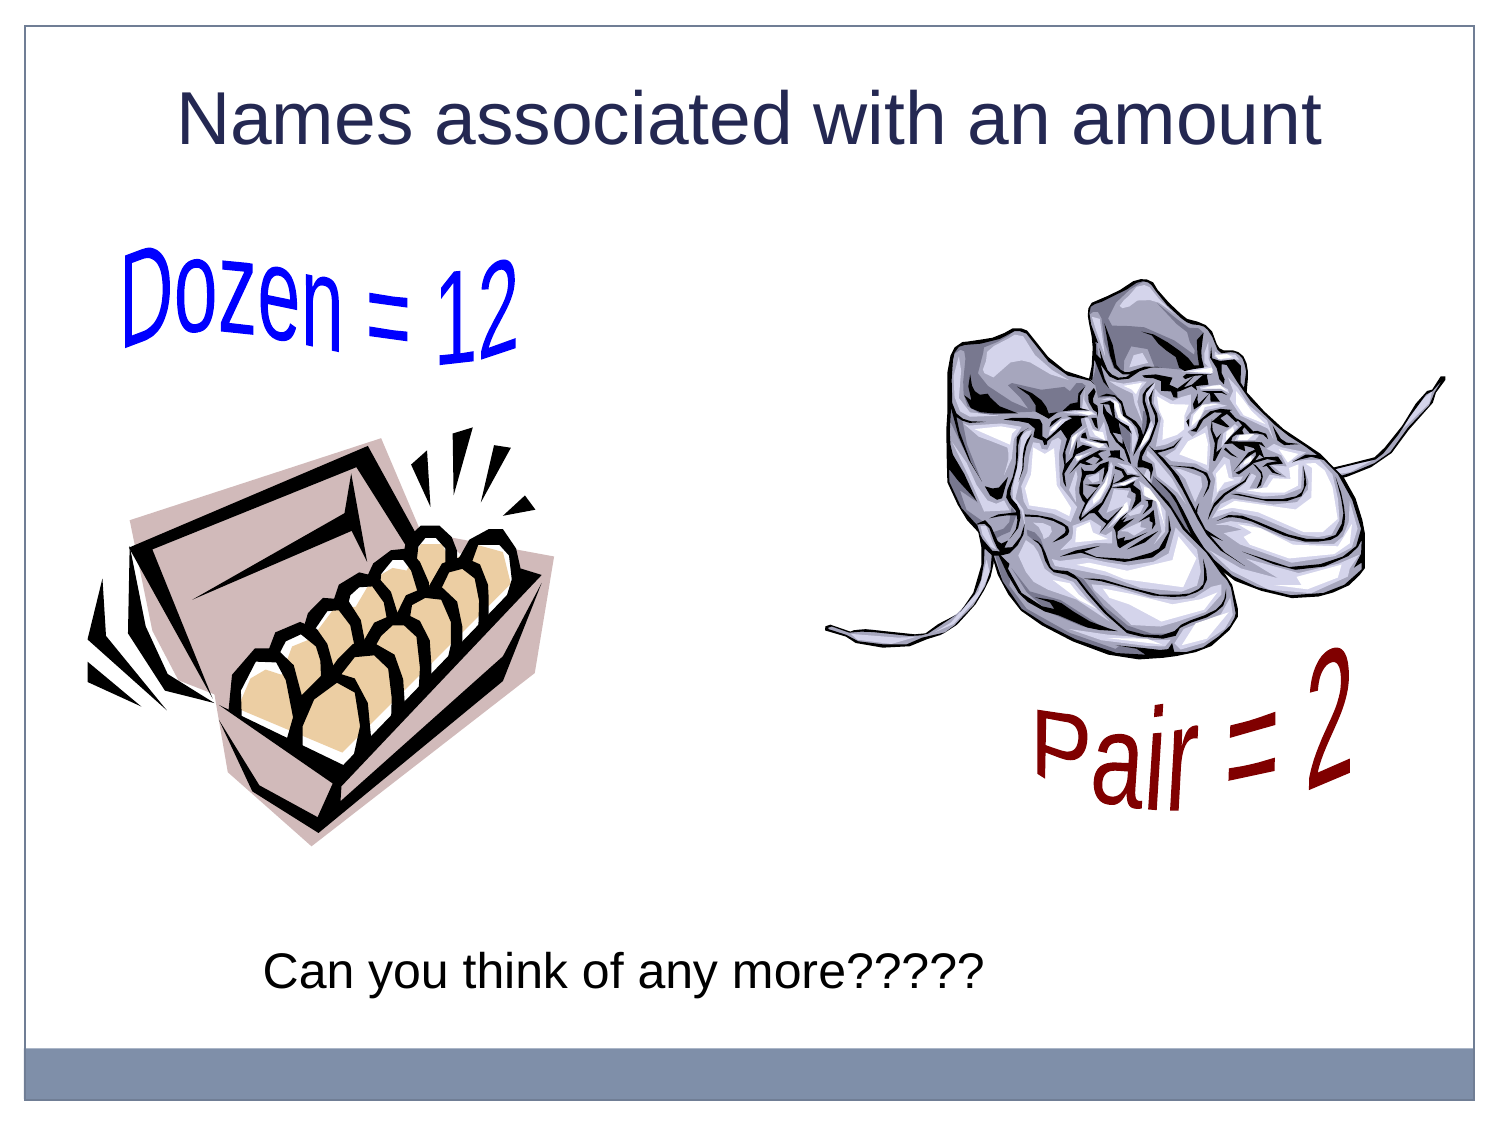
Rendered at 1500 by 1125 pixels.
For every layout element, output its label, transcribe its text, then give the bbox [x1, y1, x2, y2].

text_box Can you think of any more????? [247, 931, 1001, 1007]
text_box Names associated with an amount [161, 62, 1338, 168]
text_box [87, 237, 558, 851]
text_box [824, 274, 1450, 813]
